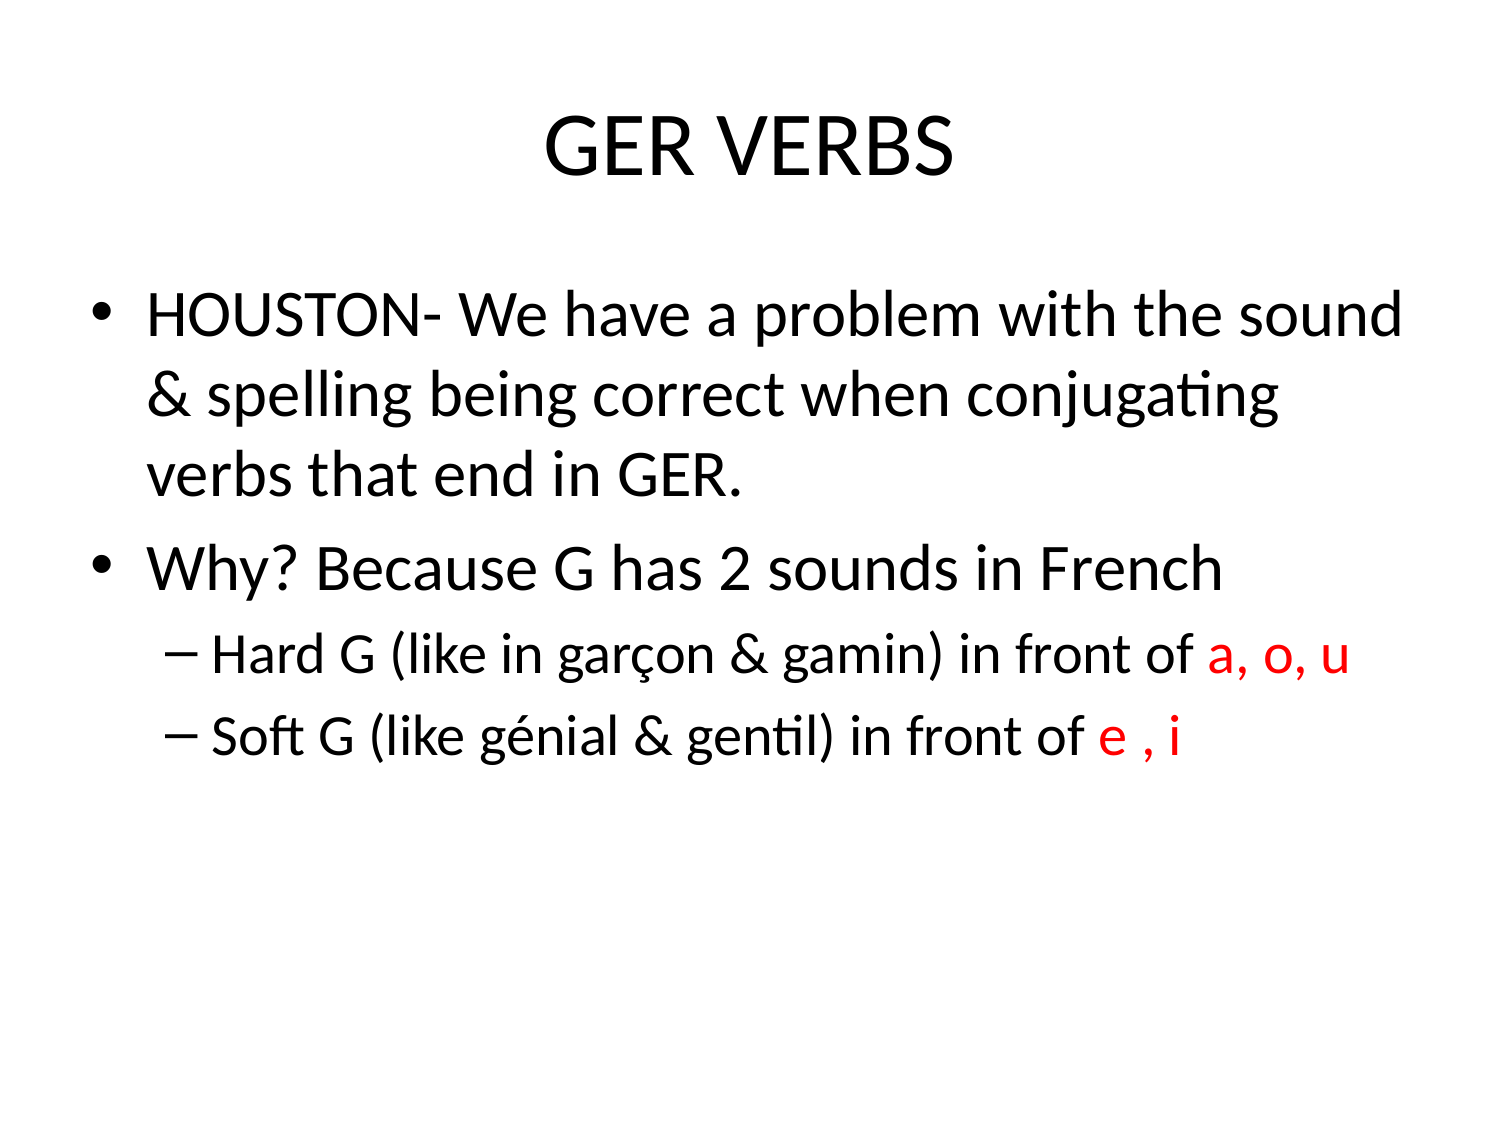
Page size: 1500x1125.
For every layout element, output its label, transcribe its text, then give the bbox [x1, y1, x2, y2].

title GER VERBS [75, 45, 1425, 233]
list HOUSTON- We have a problem with the sound & spelling being correct when conjugating verbs that end in GER. Why? Because G has 2 sounds in French Hard G (like in garçon & gamin) in front of a, o, u Soft G (like génial & gentil) in front of e , i [75, 262, 1425, 1005]
